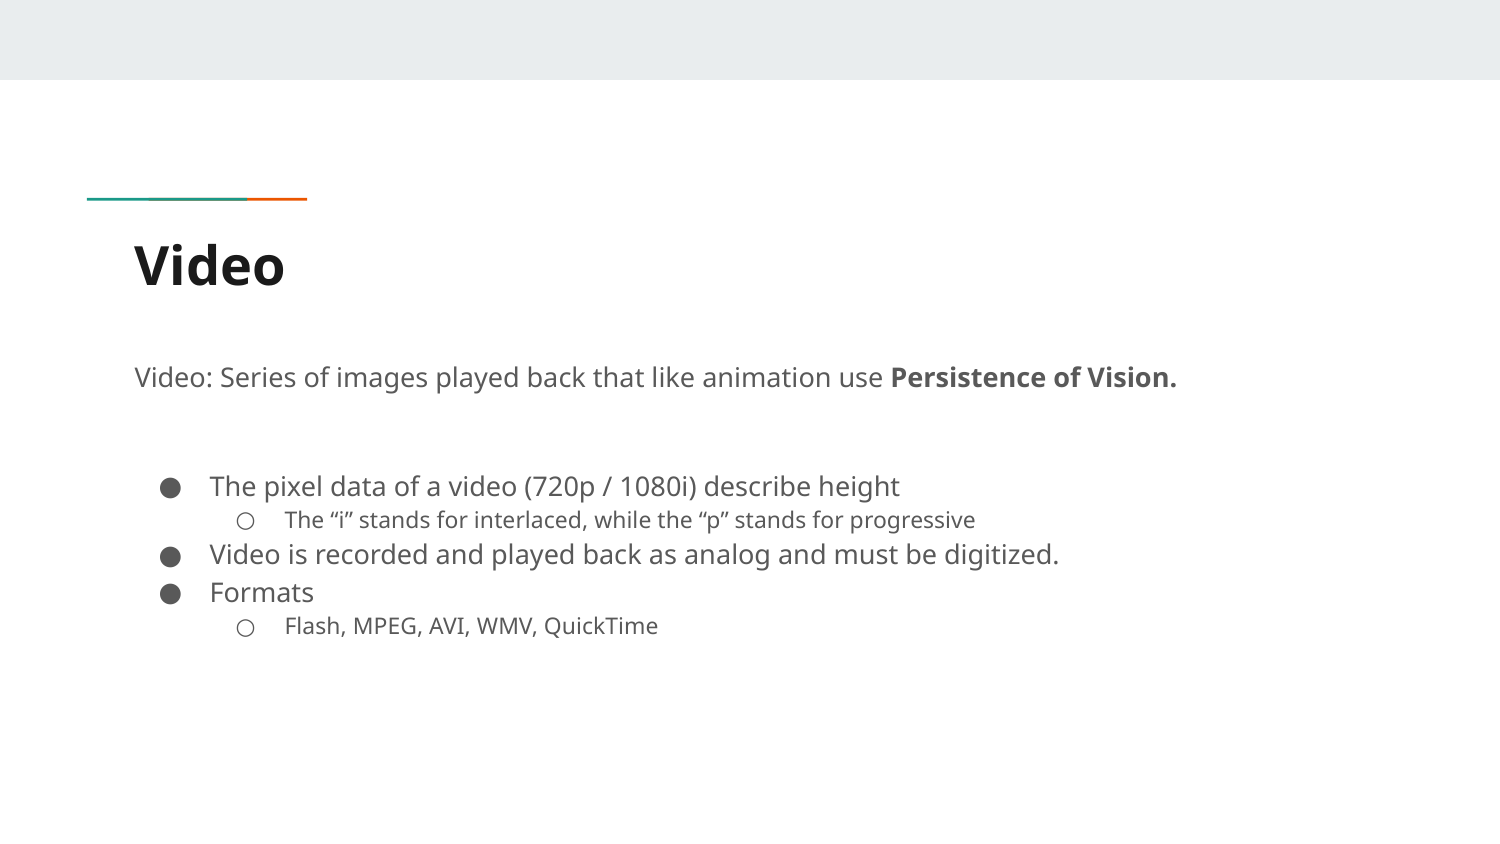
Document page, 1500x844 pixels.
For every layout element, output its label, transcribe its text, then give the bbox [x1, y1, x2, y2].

title Video [119, 216, 1381, 305]
list Video: Series of images played back that like animation use Persistence of Vision. The pixel data of a video (720p / 1080i) describe height The “i” stands for interlaced, while the “p” stands for progressive Video is recorded and played back as analog and must be digitized. Formats Flash, MPEG, AVI, WMV, QuickTime [119, 341, 1381, 712]
